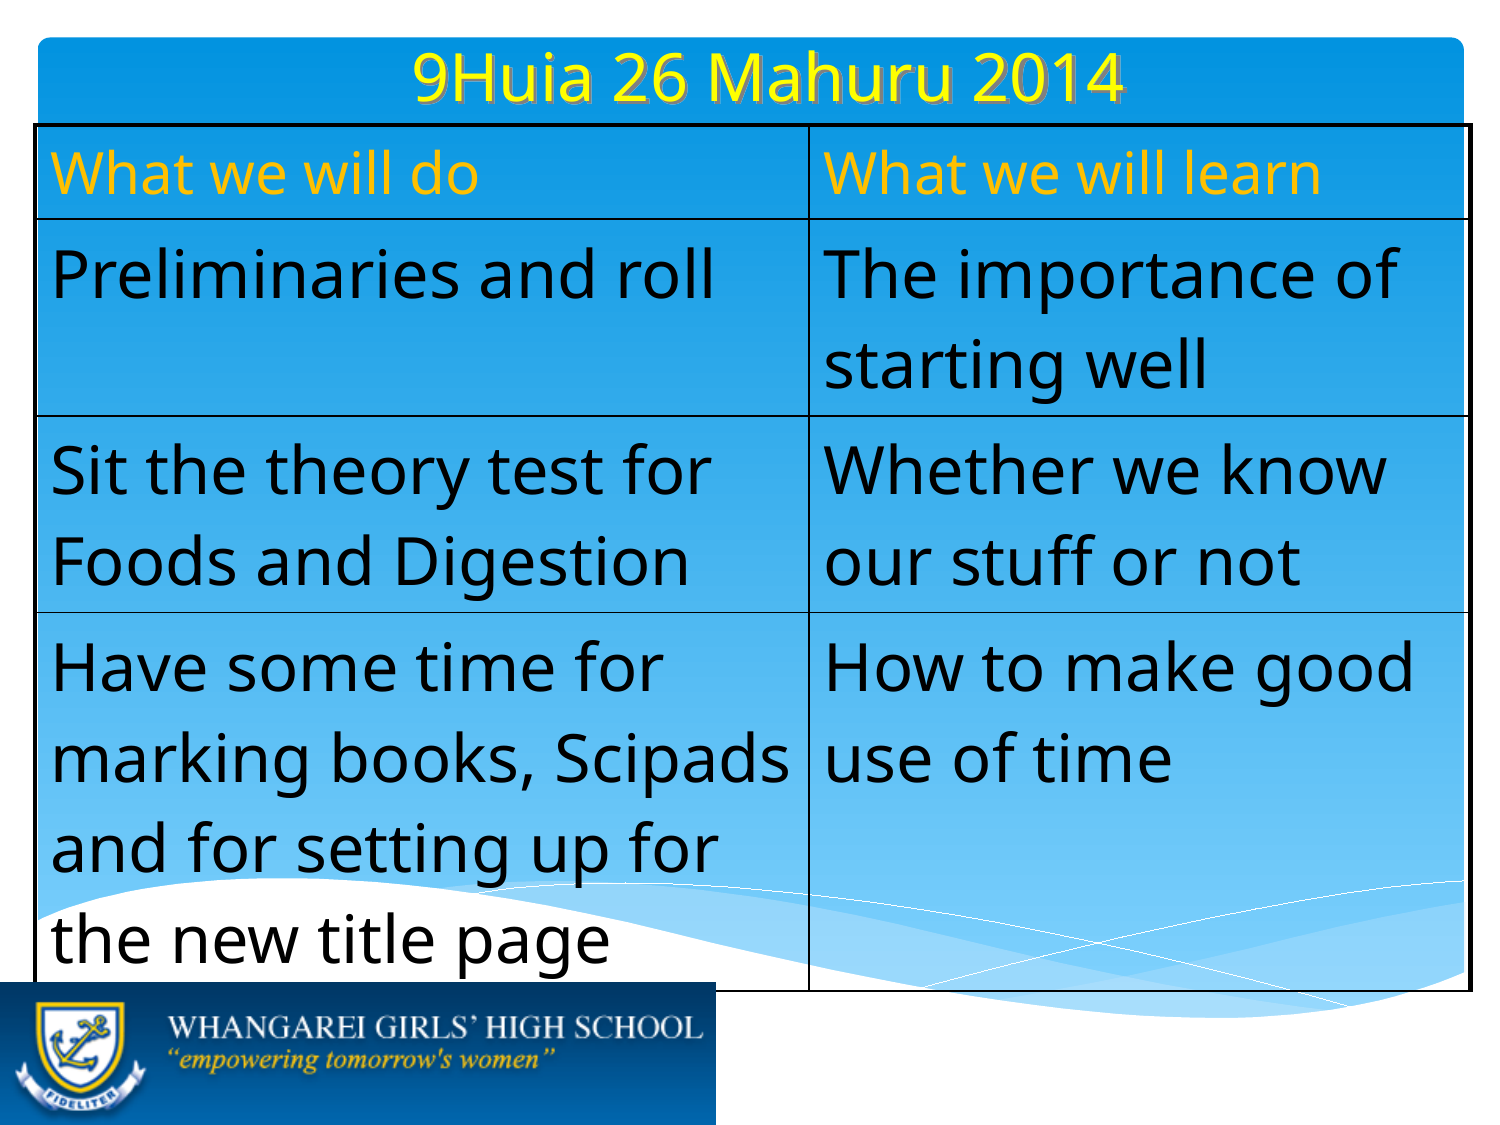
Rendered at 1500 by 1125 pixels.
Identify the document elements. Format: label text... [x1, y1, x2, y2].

table_cell Sit the theory test for Foods and Digestion [37, 417, 808, 612]
table_cell How to make good use of time [810, 613, 1468, 990]
text_box 9Huia 26 Mahuru 2014 [162, 24, 1375, 123]
table_cell Have some time for marking books, Scipads and for setting up for the new title page [37, 613, 808, 990]
table_header What we will do [37, 127, 808, 218]
table_cell Preliminaries and roll [37, 220, 808, 415]
table_cell Whether we know our stuff or not [810, 417, 1468, 612]
table_cell The importance of starting well [810, 220, 1468, 415]
picture [0, 982, 716, 1125]
table_header What we will learn [810, 127, 1468, 218]
